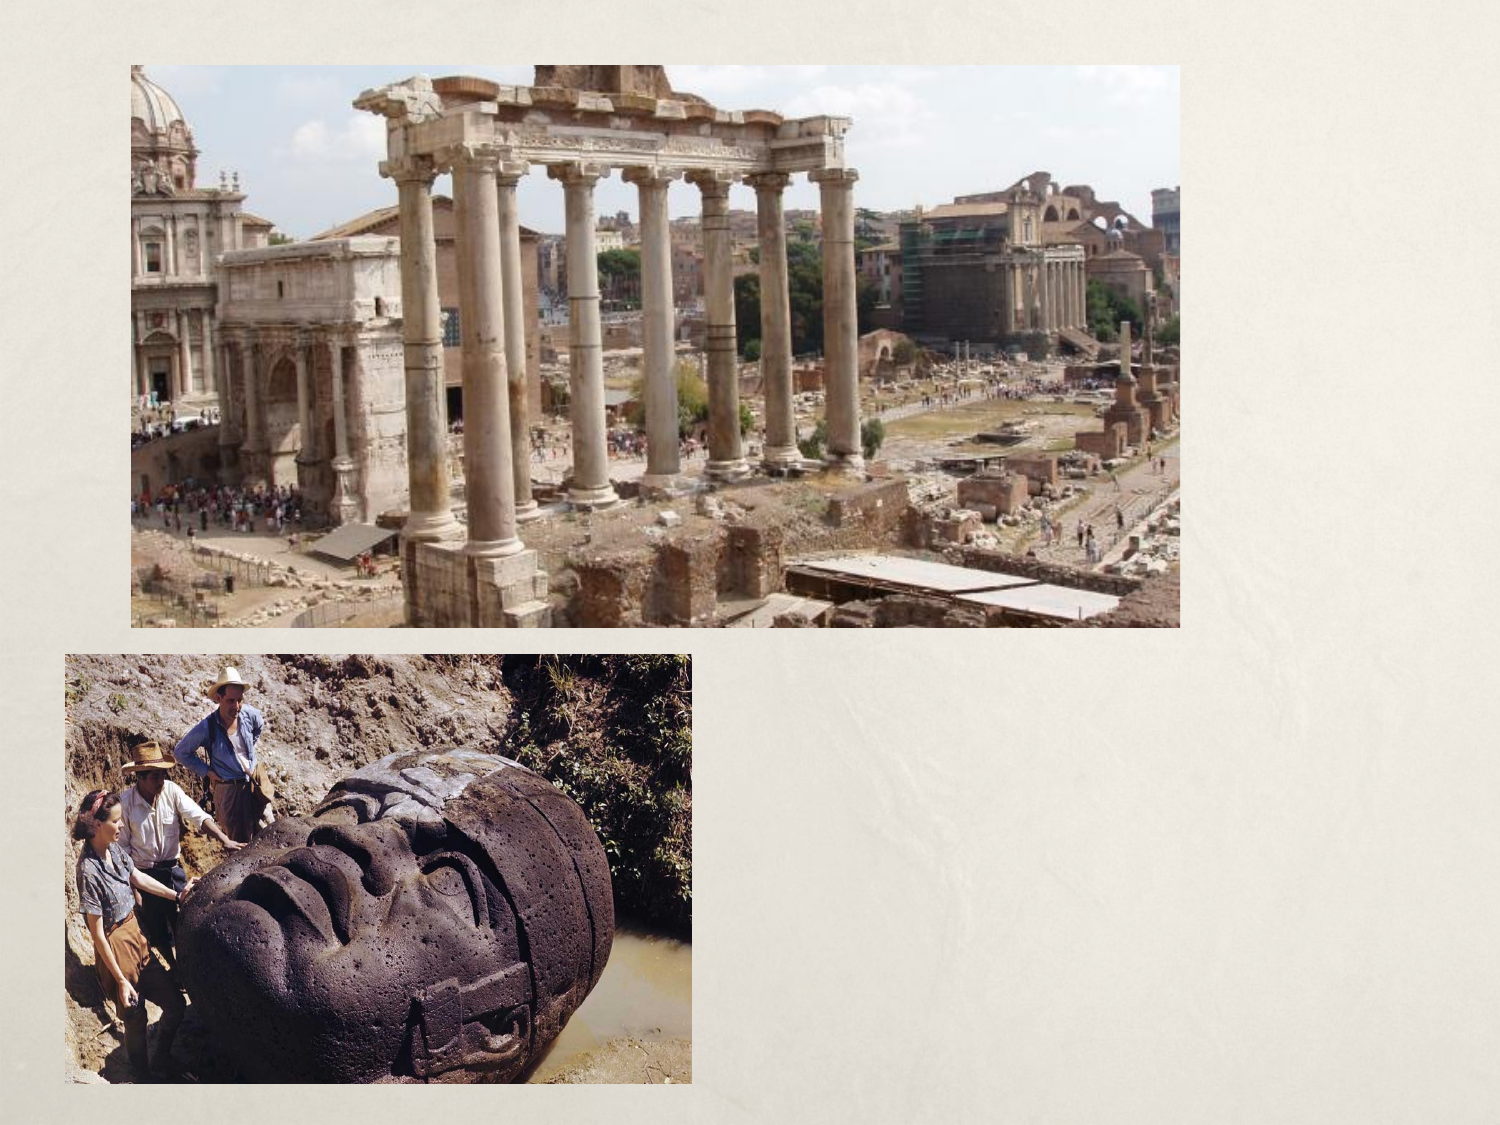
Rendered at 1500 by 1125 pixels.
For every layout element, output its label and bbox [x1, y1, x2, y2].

picture [64, 652, 694, 1085]
list [129, 63, 1182, 629]
